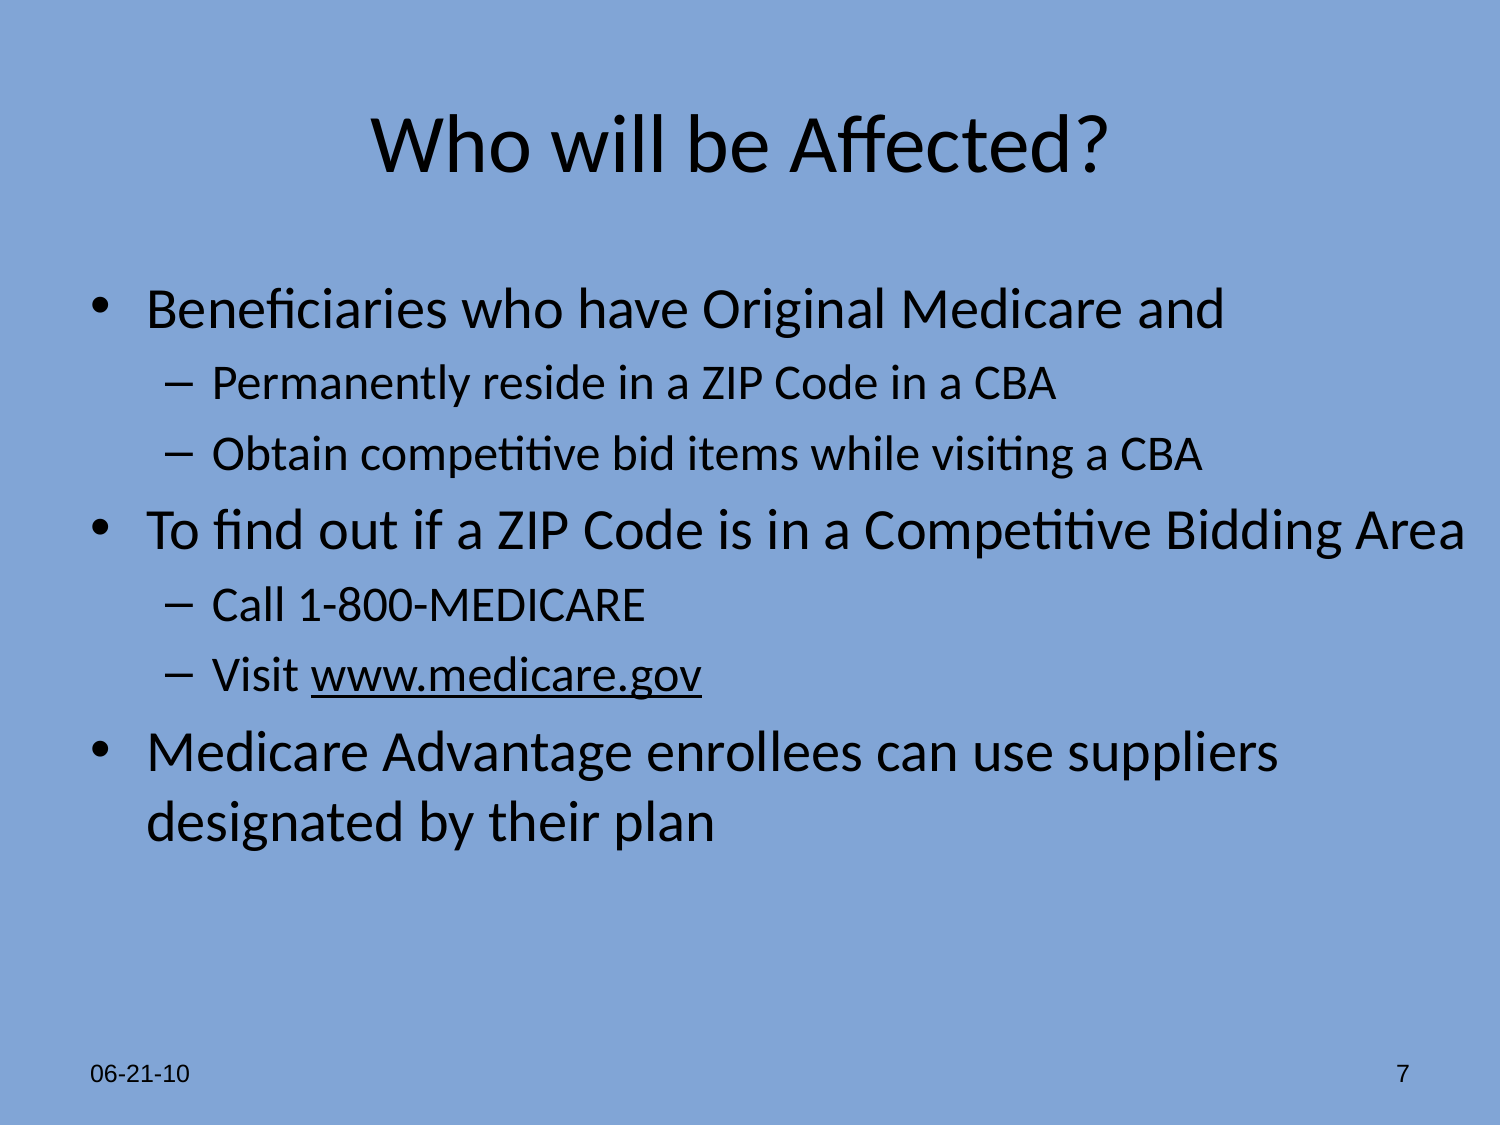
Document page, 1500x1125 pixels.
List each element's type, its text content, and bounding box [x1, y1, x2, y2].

title Who will be Affected? [74, 44, 1426, 233]
list Beneficiaries who have Original Medicare and Permanently reside in a ZIP Code in a CBA Obtain competitive bid items while visiting a CBA To find out if a ZIP Code is in a Competitive Bidding Area Call 1-800-MEDICARE Visit www.medicare.gov Medicare Advantage enrollees can use suppliers designated by their plan [74, 262, 1500, 1006]
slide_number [75, 1042, 425, 1103]
slide_number 7 [1074, 1042, 1425, 1103]
